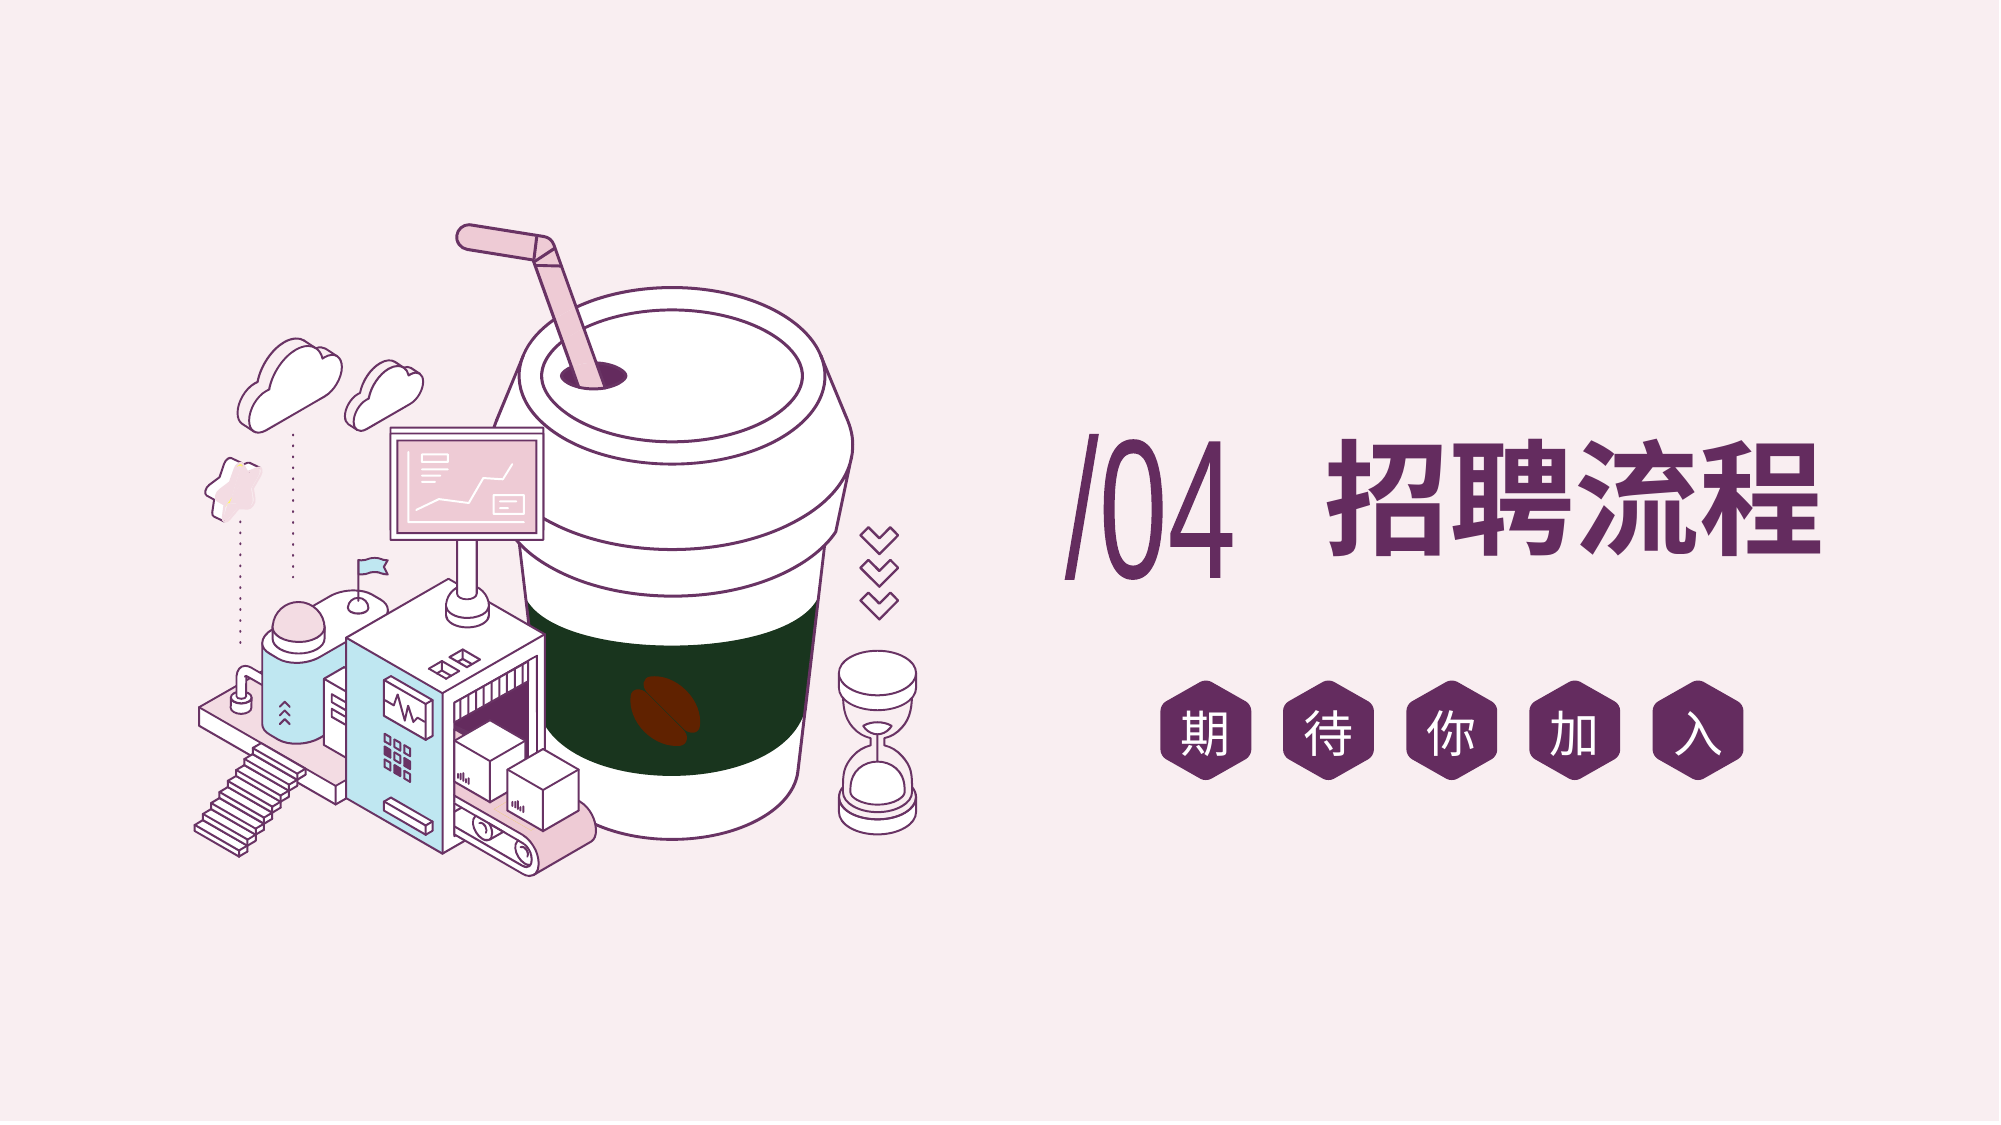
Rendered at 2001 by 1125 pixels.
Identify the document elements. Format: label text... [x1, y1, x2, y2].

title 招聘流程 [1309, 433, 1874, 580]
